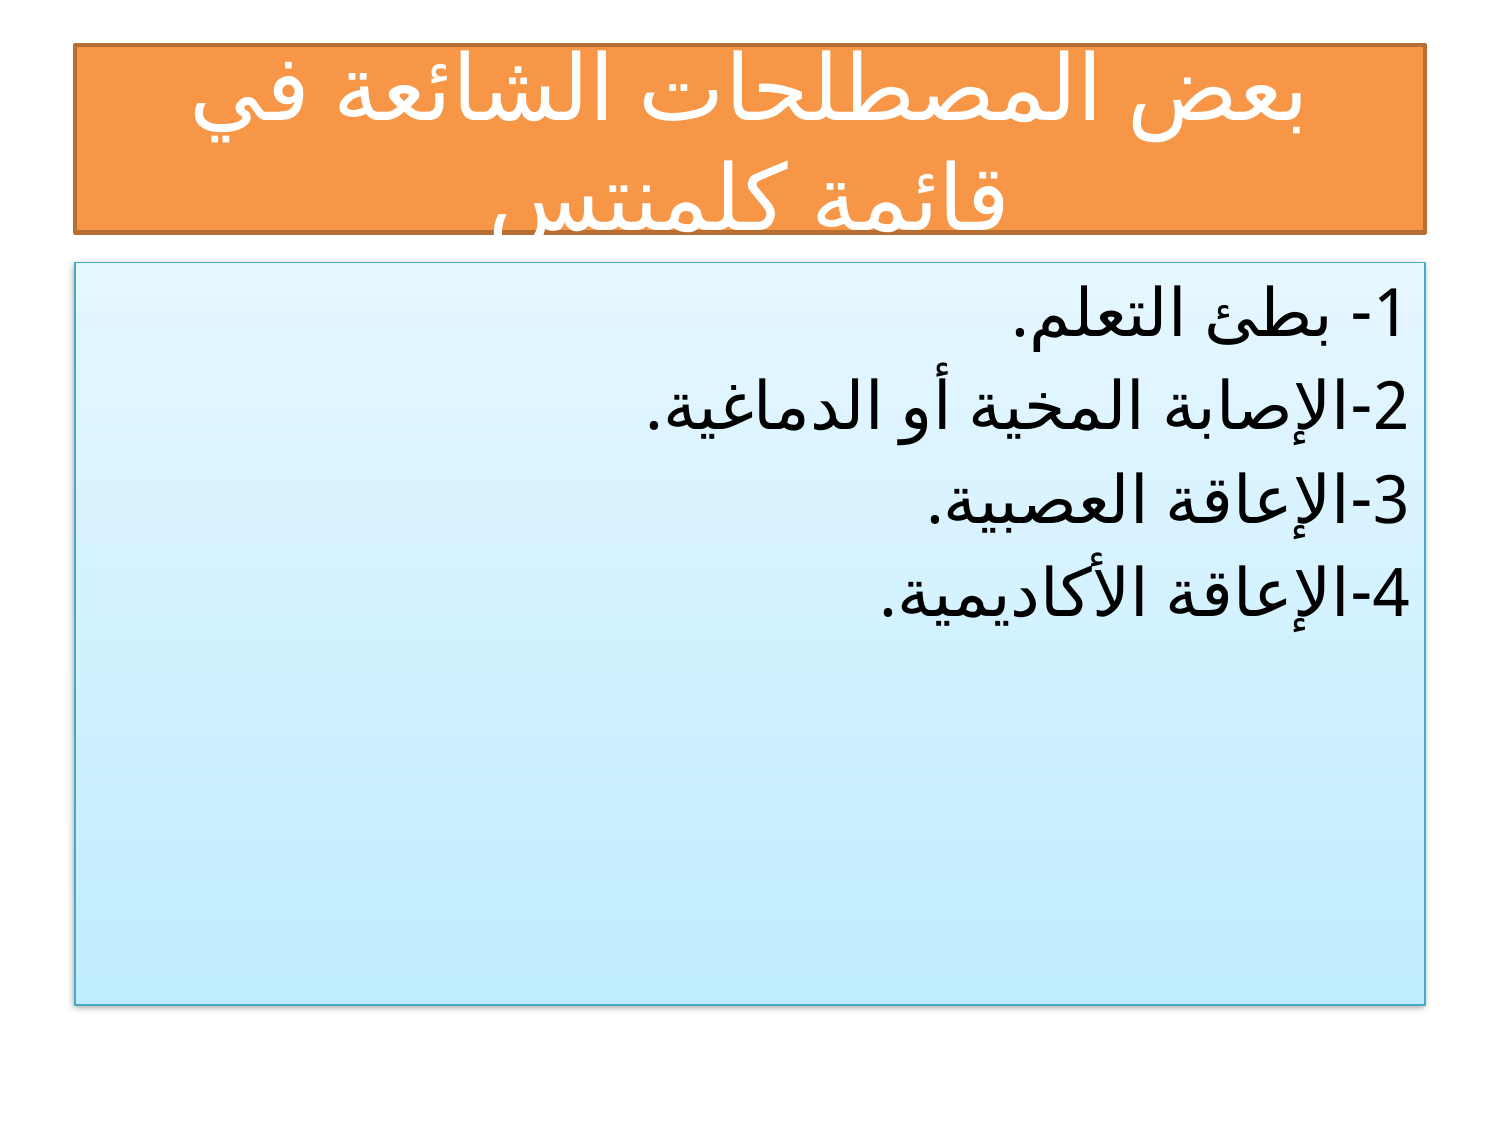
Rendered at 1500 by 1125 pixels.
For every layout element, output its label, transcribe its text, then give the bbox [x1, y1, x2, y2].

title بعض المصطلحات الشائعة في قائمة كلمنتس [73, 43, 1427, 235]
list 1- بطئ التعلم. 2-الإصابة المخية أو الدماغية. 3-الإعاقة العصبية. 4-الإعاقة الأكاديمية. [74, 262, 1426, 1006]
